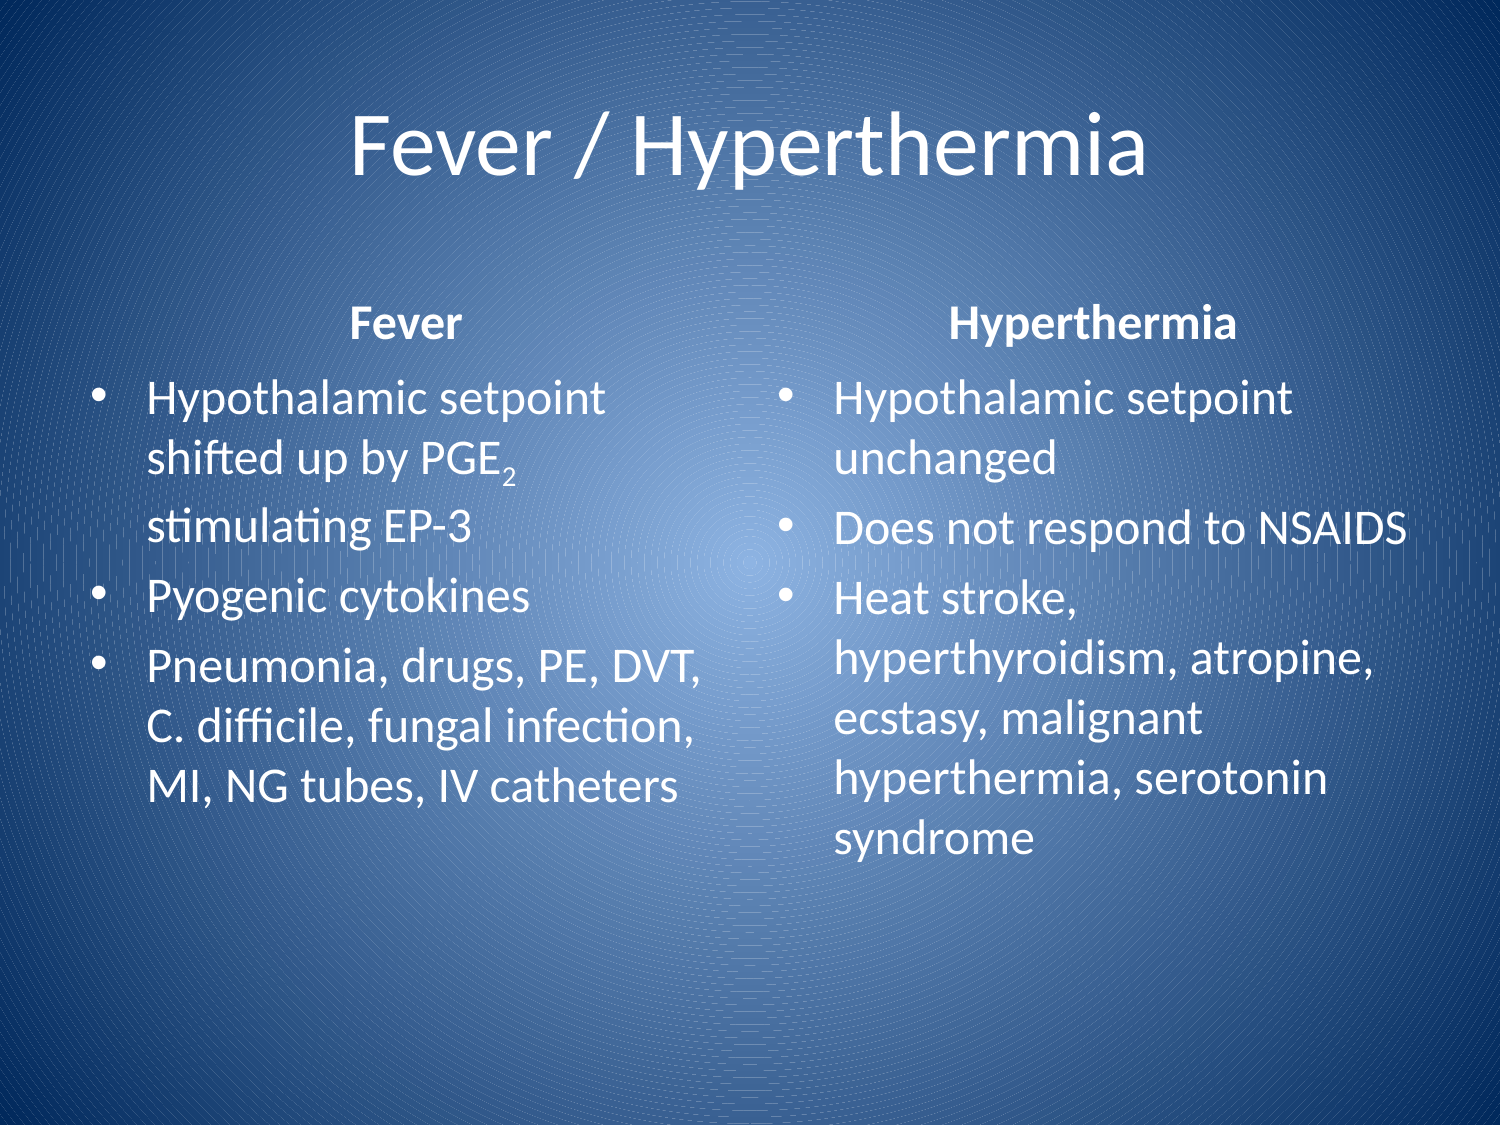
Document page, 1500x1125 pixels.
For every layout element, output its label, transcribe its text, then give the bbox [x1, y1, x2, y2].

list Hyperthermia [761, 251, 1425, 356]
title Fever / Hyperthermia [75, 45, 1425, 233]
list Hypothalamic setpoint unchanged Does not respond to NSAIDS Heat stroke, hyperthyroidism, atropine, ecstasy, malignant hyperthermia, serotonin syndrome [761, 356, 1425, 1005]
list Hypothalamic setpoint shifted up by PGE2 stimulating EP-3 Pyogenic cytokines Pneumonia, drugs, PE, DVT, C. difficile, fungal infection, MI, NG tubes, IV catheters [75, 356, 738, 1005]
list Fever [75, 251, 738, 356]
